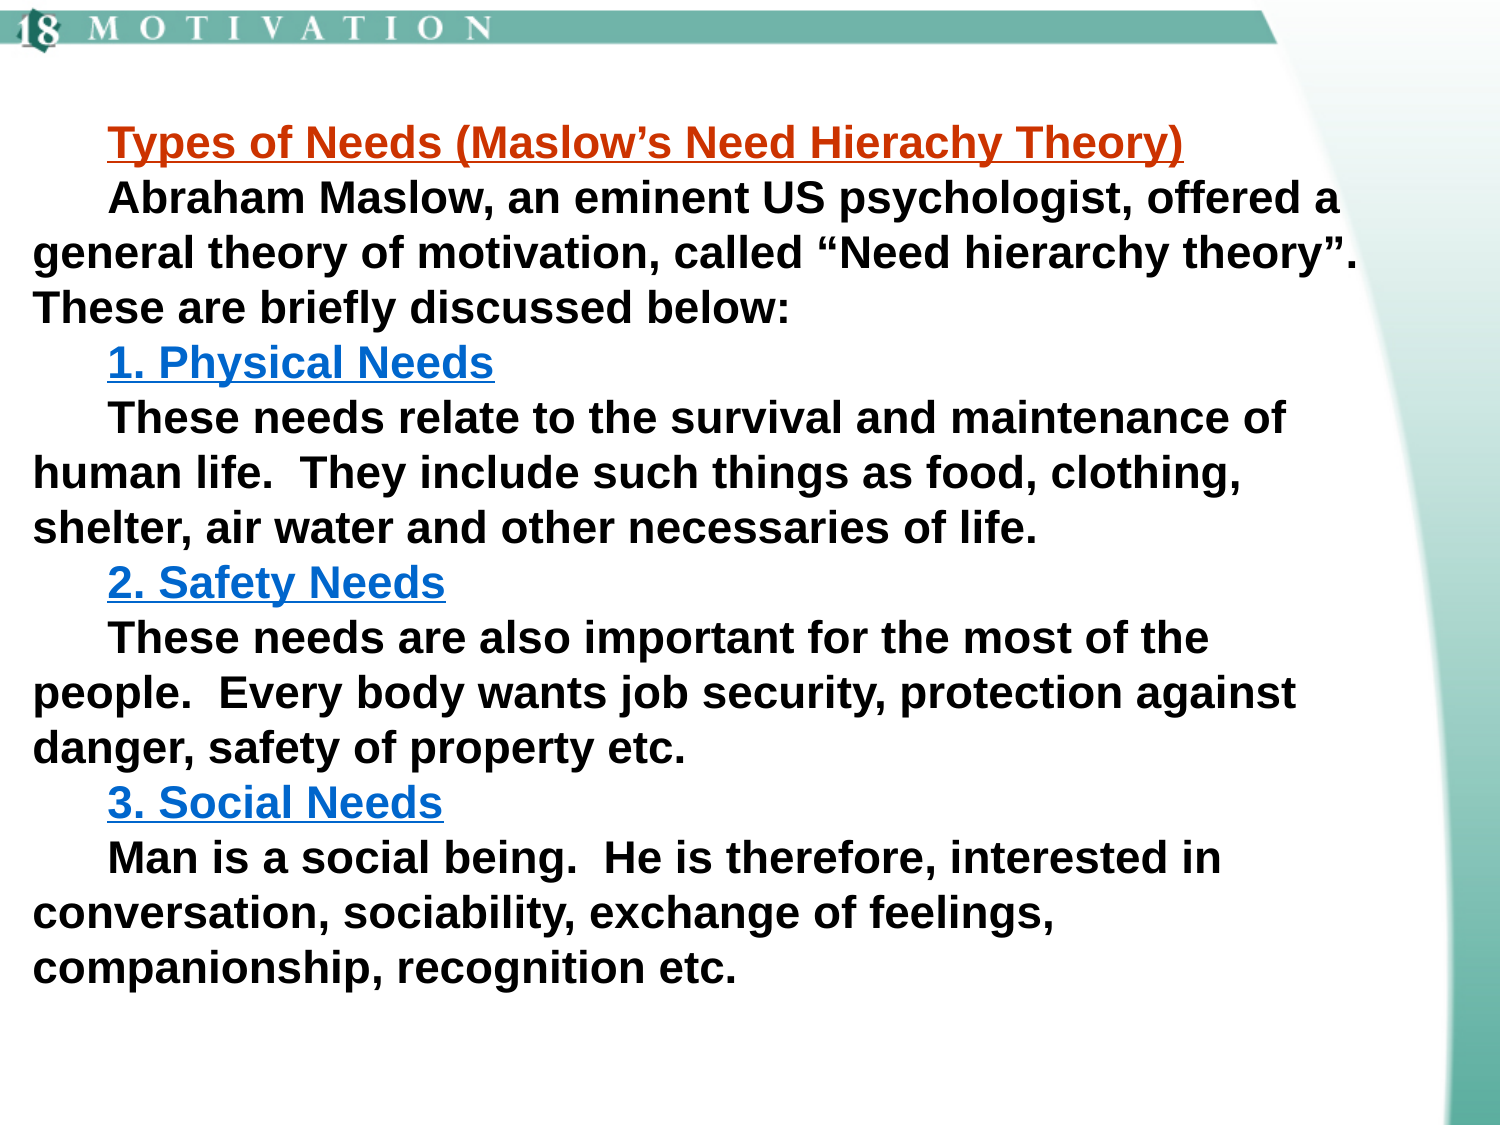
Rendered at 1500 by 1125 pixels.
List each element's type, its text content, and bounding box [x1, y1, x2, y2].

text_box Types of Needs (Maslow’s Need Hierachy Theory) Abraham Maslow, an eminent US psychologist, offered a general theory of motivation, called “Need hierarchy theory”. These are briefly discussed below: 1. Physical Needs These needs relate to the survival and maintenance of human life. They include such things as food, clothing, shelter, air water and other necessaries of life. 2. Safety Needs These needs are also important for the most of the people. Every body wants job security, protection against danger, safety of property etc. 3. Social Needs Man is a social being. He is therefore, interested in conversation, sociability, exchange of feelings, companionship, recognition etc. [17, 105, 1388, 1000]
picture [0, 0, 1500, 1125]
